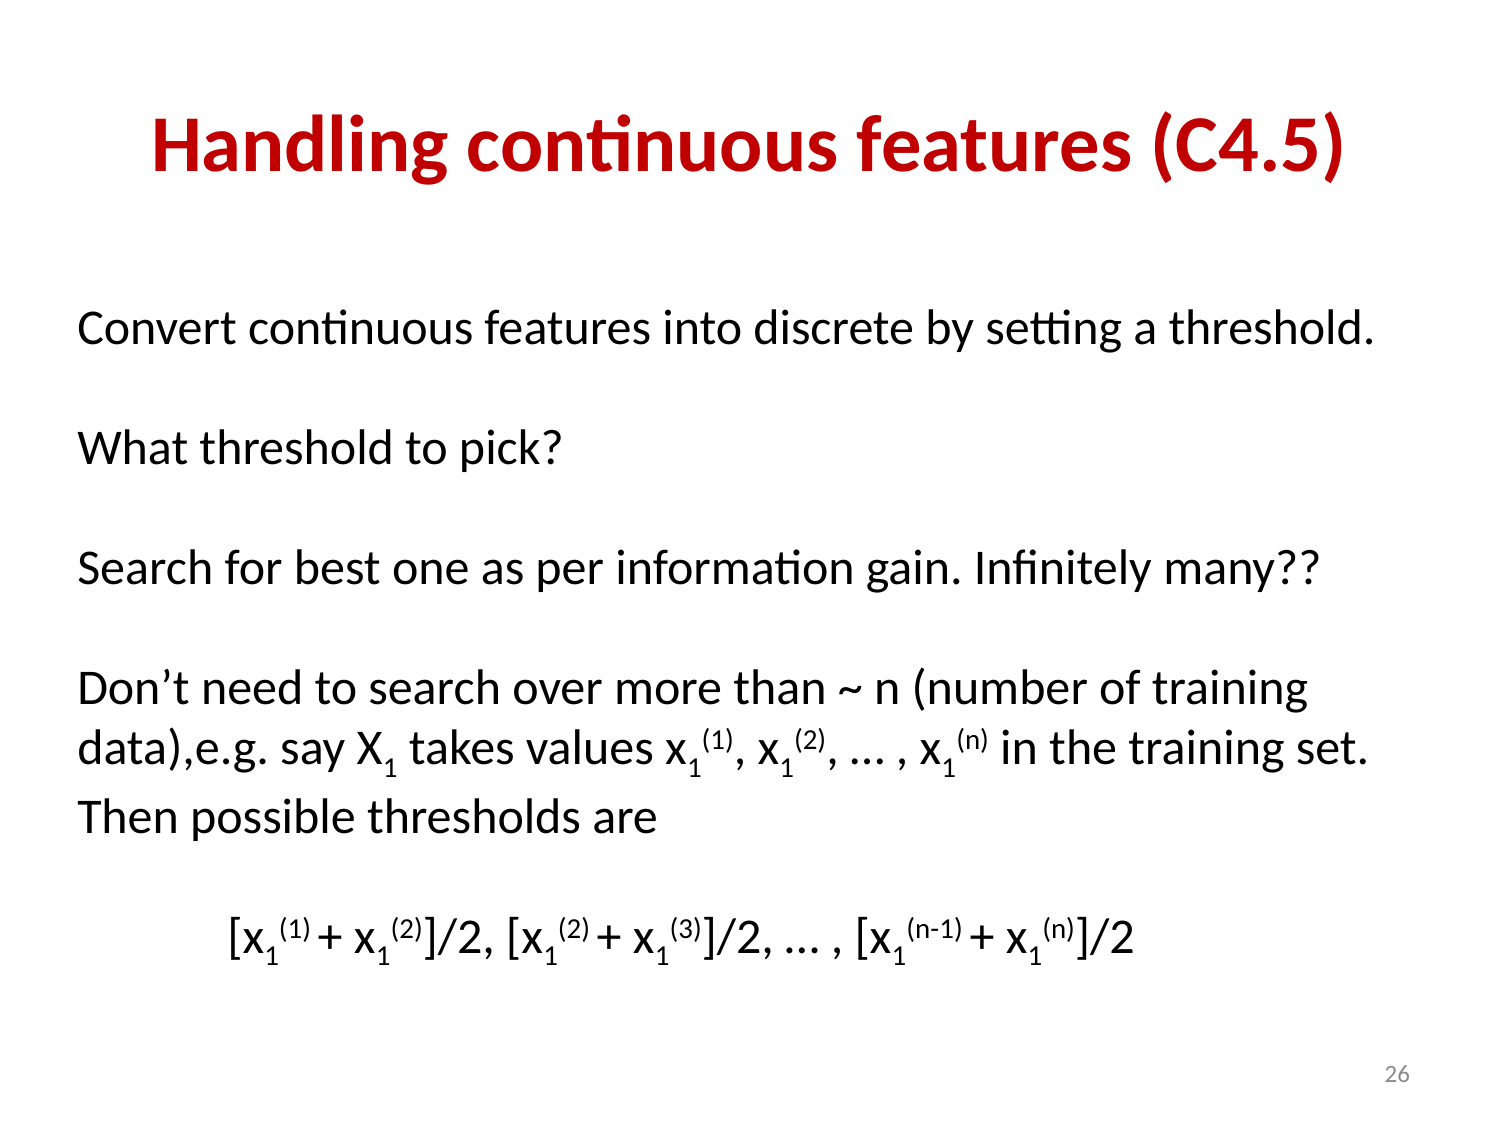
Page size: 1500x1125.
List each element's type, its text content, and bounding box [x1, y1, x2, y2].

slide_number 26 [1074, 1042, 1425, 1103]
text_box Convert continuous features into discrete by setting a threshold. What threshold to pick? Search for best one as per information gain. Infinitely many?? Don’t need to search over more than ~ n (number of training data),e.g. say X1 takes values x1(1), x1(2), … , x1(n) in the training set. Then possible thresholds are [x1(1) + x1(2)]/2, [x1(2) + x1(3)]/2, … , [x1(n-1) + x1(n)]/2 [62, 287, 1463, 979]
title Handling continuous features (C4.5) [75, 45, 1425, 233]
